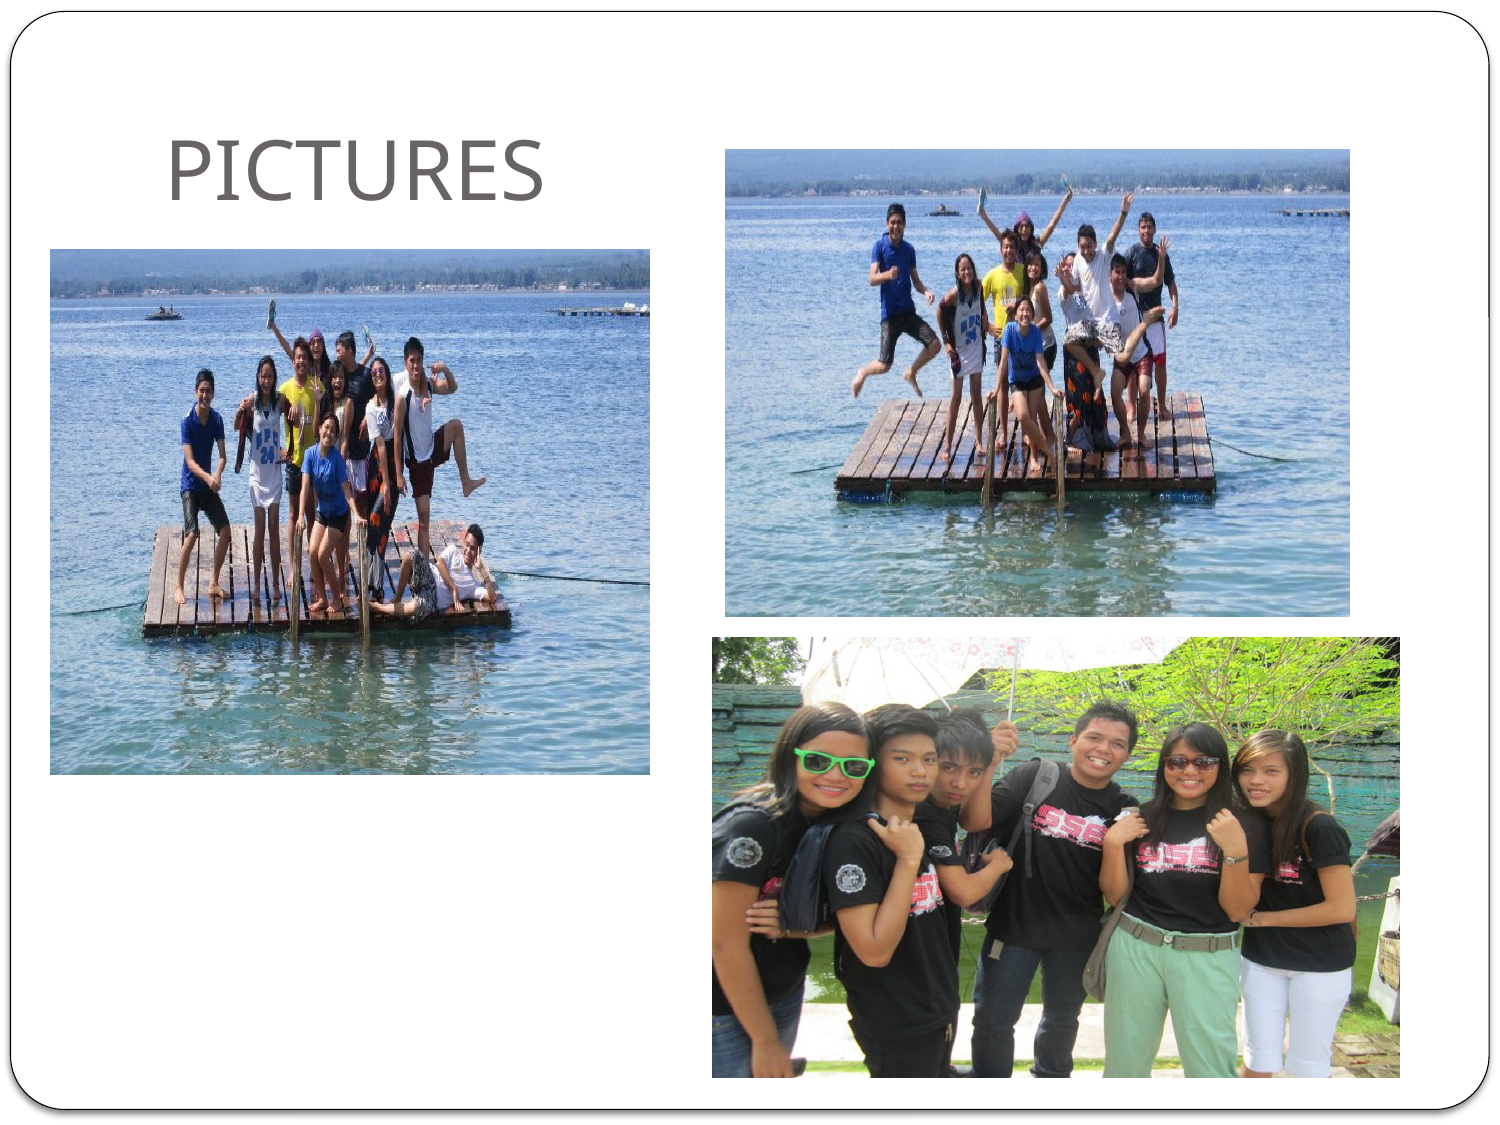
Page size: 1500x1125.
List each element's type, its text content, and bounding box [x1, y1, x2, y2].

title PICTURES [150, 45, 1425, 233]
picture [724, 149, 1351, 617]
picture [712, 637, 1401, 1079]
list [49, 249, 651, 776]
